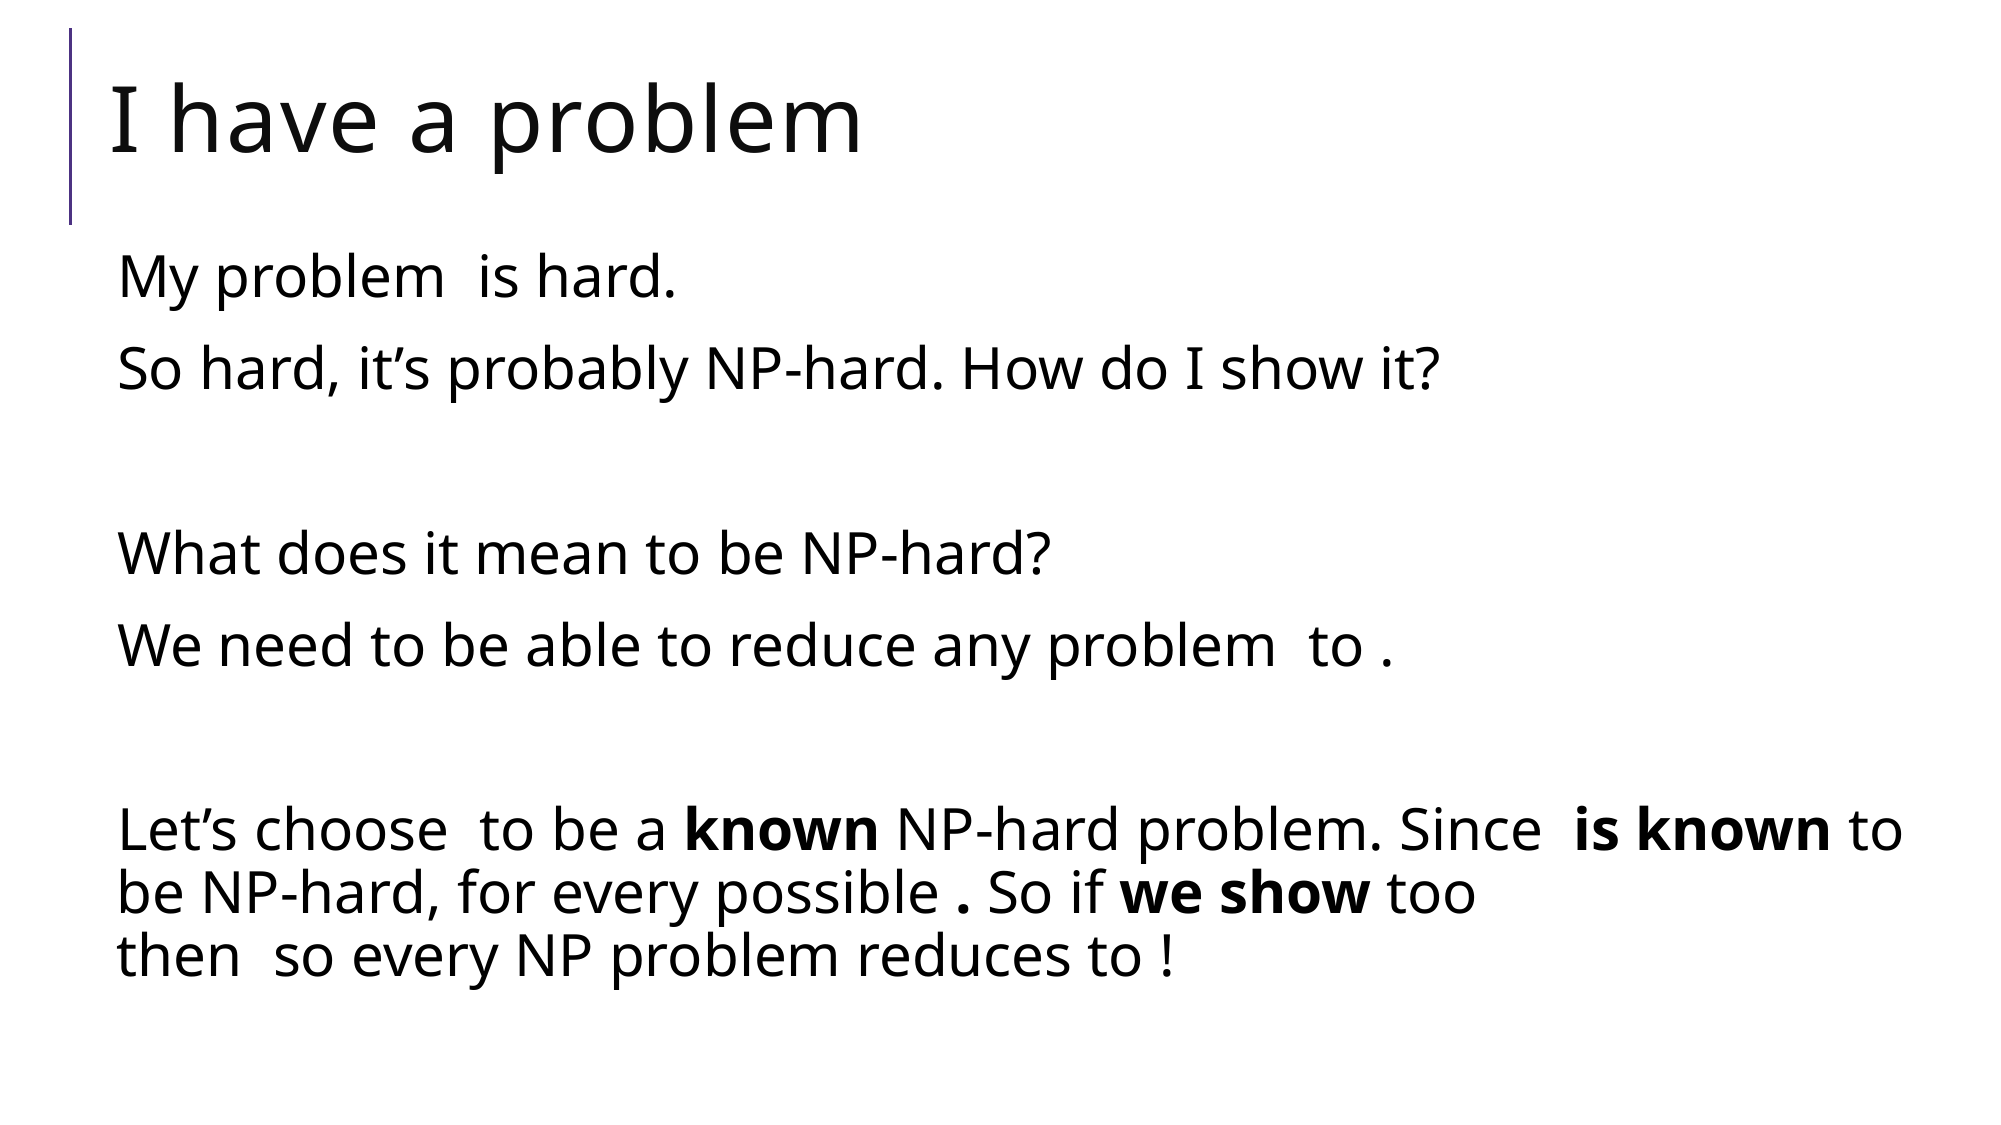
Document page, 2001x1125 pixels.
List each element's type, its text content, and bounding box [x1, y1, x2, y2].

title I have a problem [94, 43, 1930, 210]
